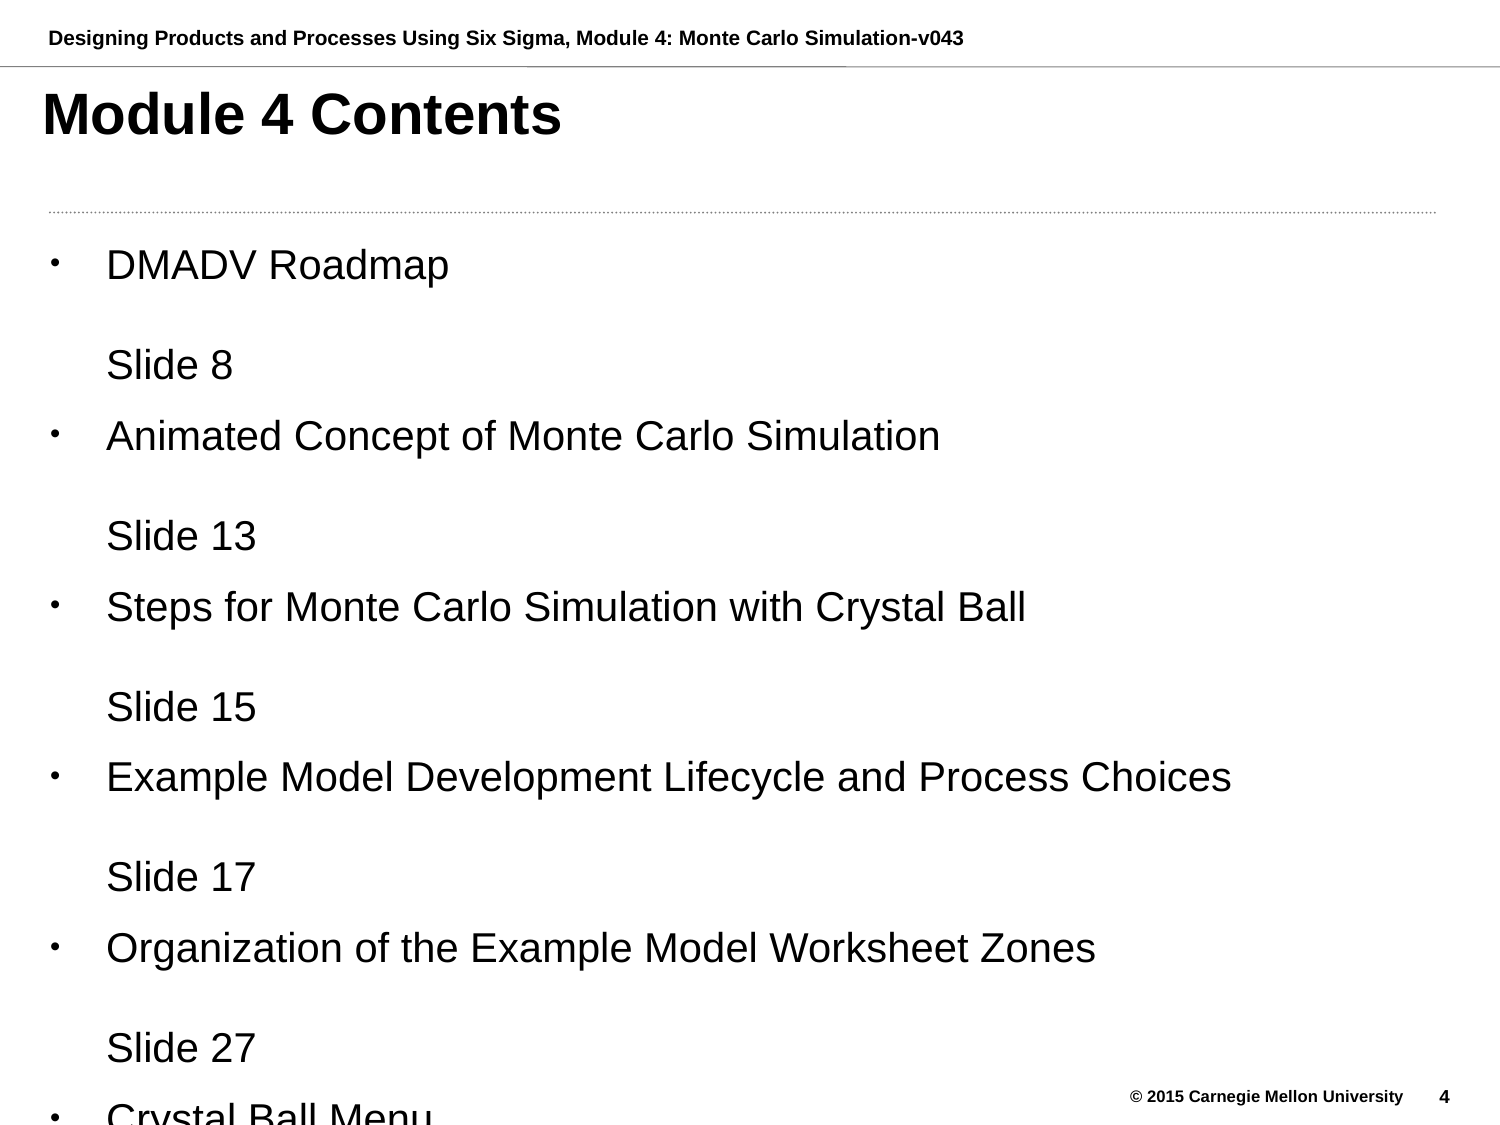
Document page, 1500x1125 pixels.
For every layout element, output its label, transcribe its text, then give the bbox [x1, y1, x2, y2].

title Module 4 Contents [42, 89, 1438, 147]
list DMADV Roadmap Slide 8 Animated Concept of Monte Carlo Simulation Slide 13 Steps for Monte Carlo Simulation with Crystal Ball Slide 15 Example Model Development Lifecycle and Process Choices Slide 17 Organization of the Example Model Worksheet Zones Slide 27 Crystal Ball Menu Slide 28 Crystal Ball Assumption Cells Slide 31 Crystal Ball Forecast Cells Slide 45 Running a Simulation Slide 49 Analyzing Simulation Results Slide 59 [50, 237, 1437, 1000]
